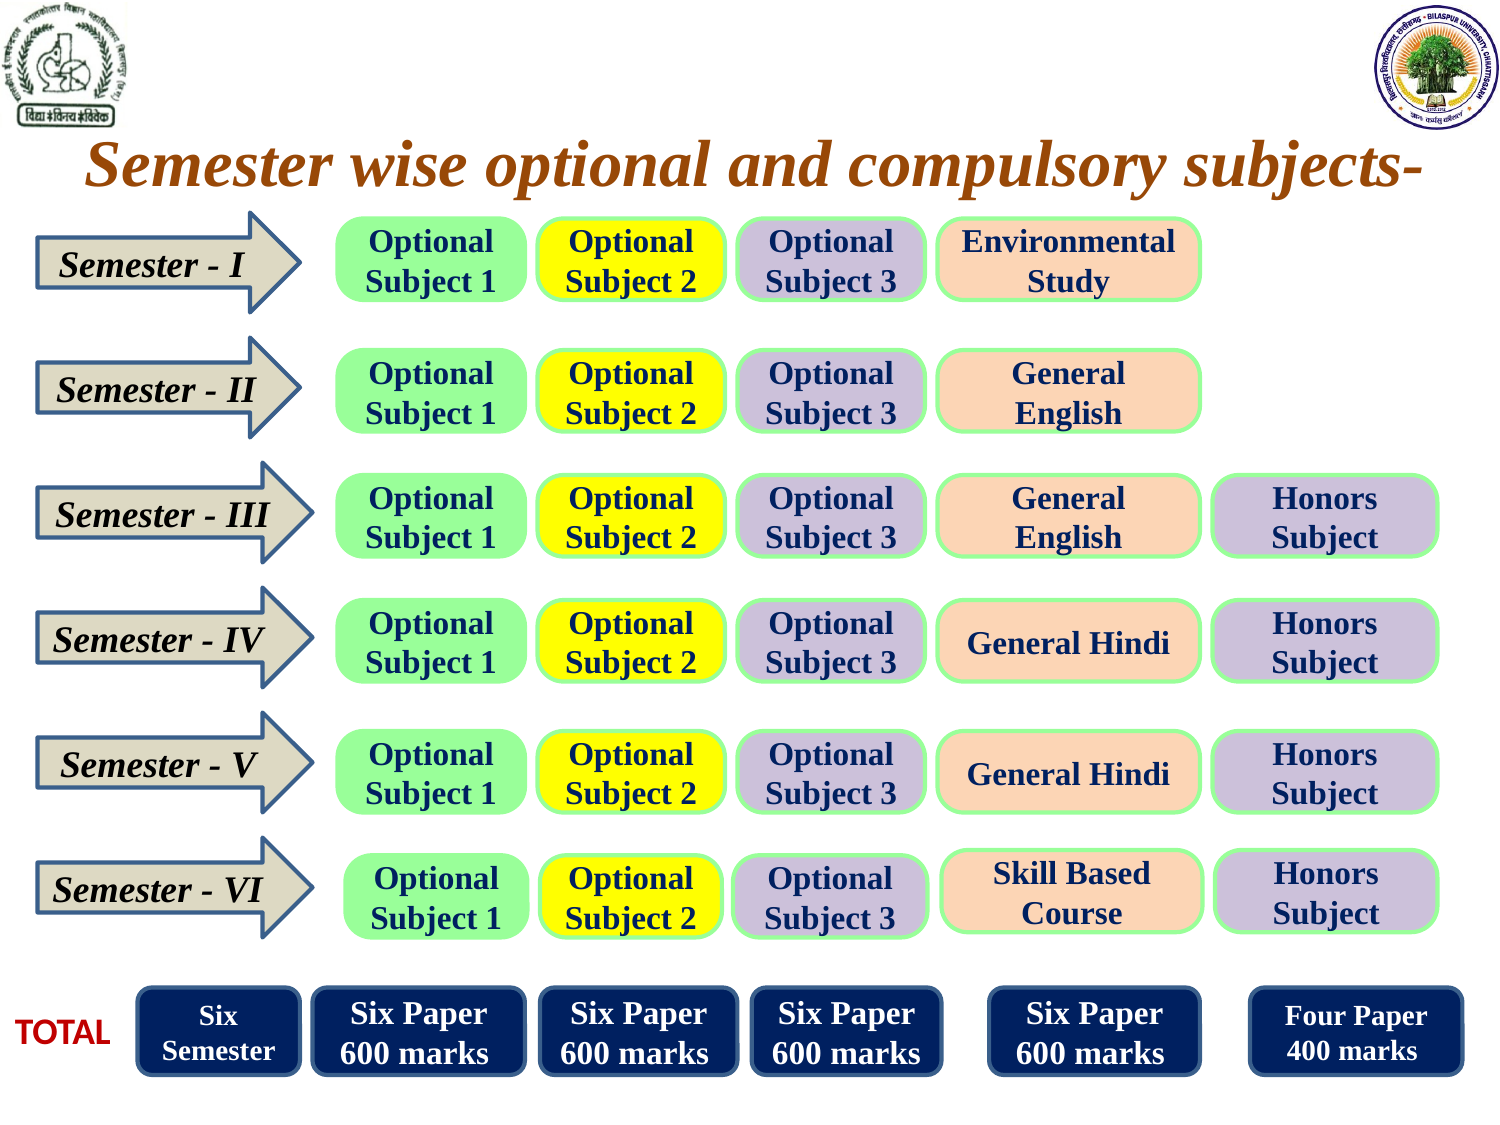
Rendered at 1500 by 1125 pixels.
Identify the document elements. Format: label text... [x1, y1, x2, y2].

text_box Optional Subject 1 [335, 347, 528, 434]
picture [0, 2, 130, 130]
text_box Optional Subject 1 [335, 728, 528, 815]
text_box Environmental Study [935, 216, 1203, 303]
text_box General Hindi [935, 728, 1203, 815]
text_box Semester - IV [35, 585, 315, 690]
text_box Optional Subject 2 [535, 216, 728, 303]
picture [1374, 5, 1500, 130]
text_box Optional Subject 2 [535, 347, 728, 434]
text_box Optional Subject 3 [735, 472, 928, 559]
text_box Semester - VI [35, 835, 315, 940]
text_box Honors Subject [1210, 728, 1440, 815]
text_box Honors Subject [1212, 847, 1440, 935]
text_box Optional Subject 1 [335, 597, 528, 684]
text_box Honors Subject [1210, 472, 1440, 559]
text_box Optional Subject 1 [335, 216, 528, 303]
text_box Semester - V [35, 710, 315, 815]
text_box Optional Subject 2 [535, 728, 728, 815]
text_box Optional Subject 3 [735, 347, 928, 434]
text_box General English [935, 472, 1203, 559]
text_box TOTAL [0, 999, 138, 1060]
text_box Semester - II [35, 335, 303, 440]
text_box Optional Subject 2 [535, 597, 728, 684]
text_box Six Semester [135, 985, 303, 1078]
text_box Six Paper 600 marks [749, 985, 944, 1078]
text_box Four Paper 400 marks [1247, 985, 1465, 1078]
text_box Optional Subject 3 [735, 728, 928, 815]
text_box Skill Based Course [939, 847, 1205, 935]
text_box Six Paper 600 marks [537, 985, 740, 1078]
text_box Optional Subject 3 [730, 853, 930, 940]
text_box Semester - I [35, 210, 303, 315]
text_box Semester wise optional and compulsory subjects- [68, 112, 1444, 208]
text_box Optional Subject 1 [343, 853, 530, 940]
text_box Six Paper 600 marks [987, 985, 1203, 1078]
text_box Optional Subject 2 [535, 472, 728, 559]
text_box General Hindi [935, 597, 1203, 684]
text_box Semester - III [35, 460, 315, 565]
text_box Optional Subject 1 [335, 472, 528, 559]
text_box Honors Subject [1210, 597, 1440, 684]
text_box General English [935, 347, 1203, 434]
text_box Optional Subject 3 [735, 216, 928, 303]
text_box Optional Subject 2 [537, 853, 725, 940]
text_box Six Paper 600 marks [310, 985, 528, 1078]
text_box Optional Subject 3 [735, 597, 928, 684]
